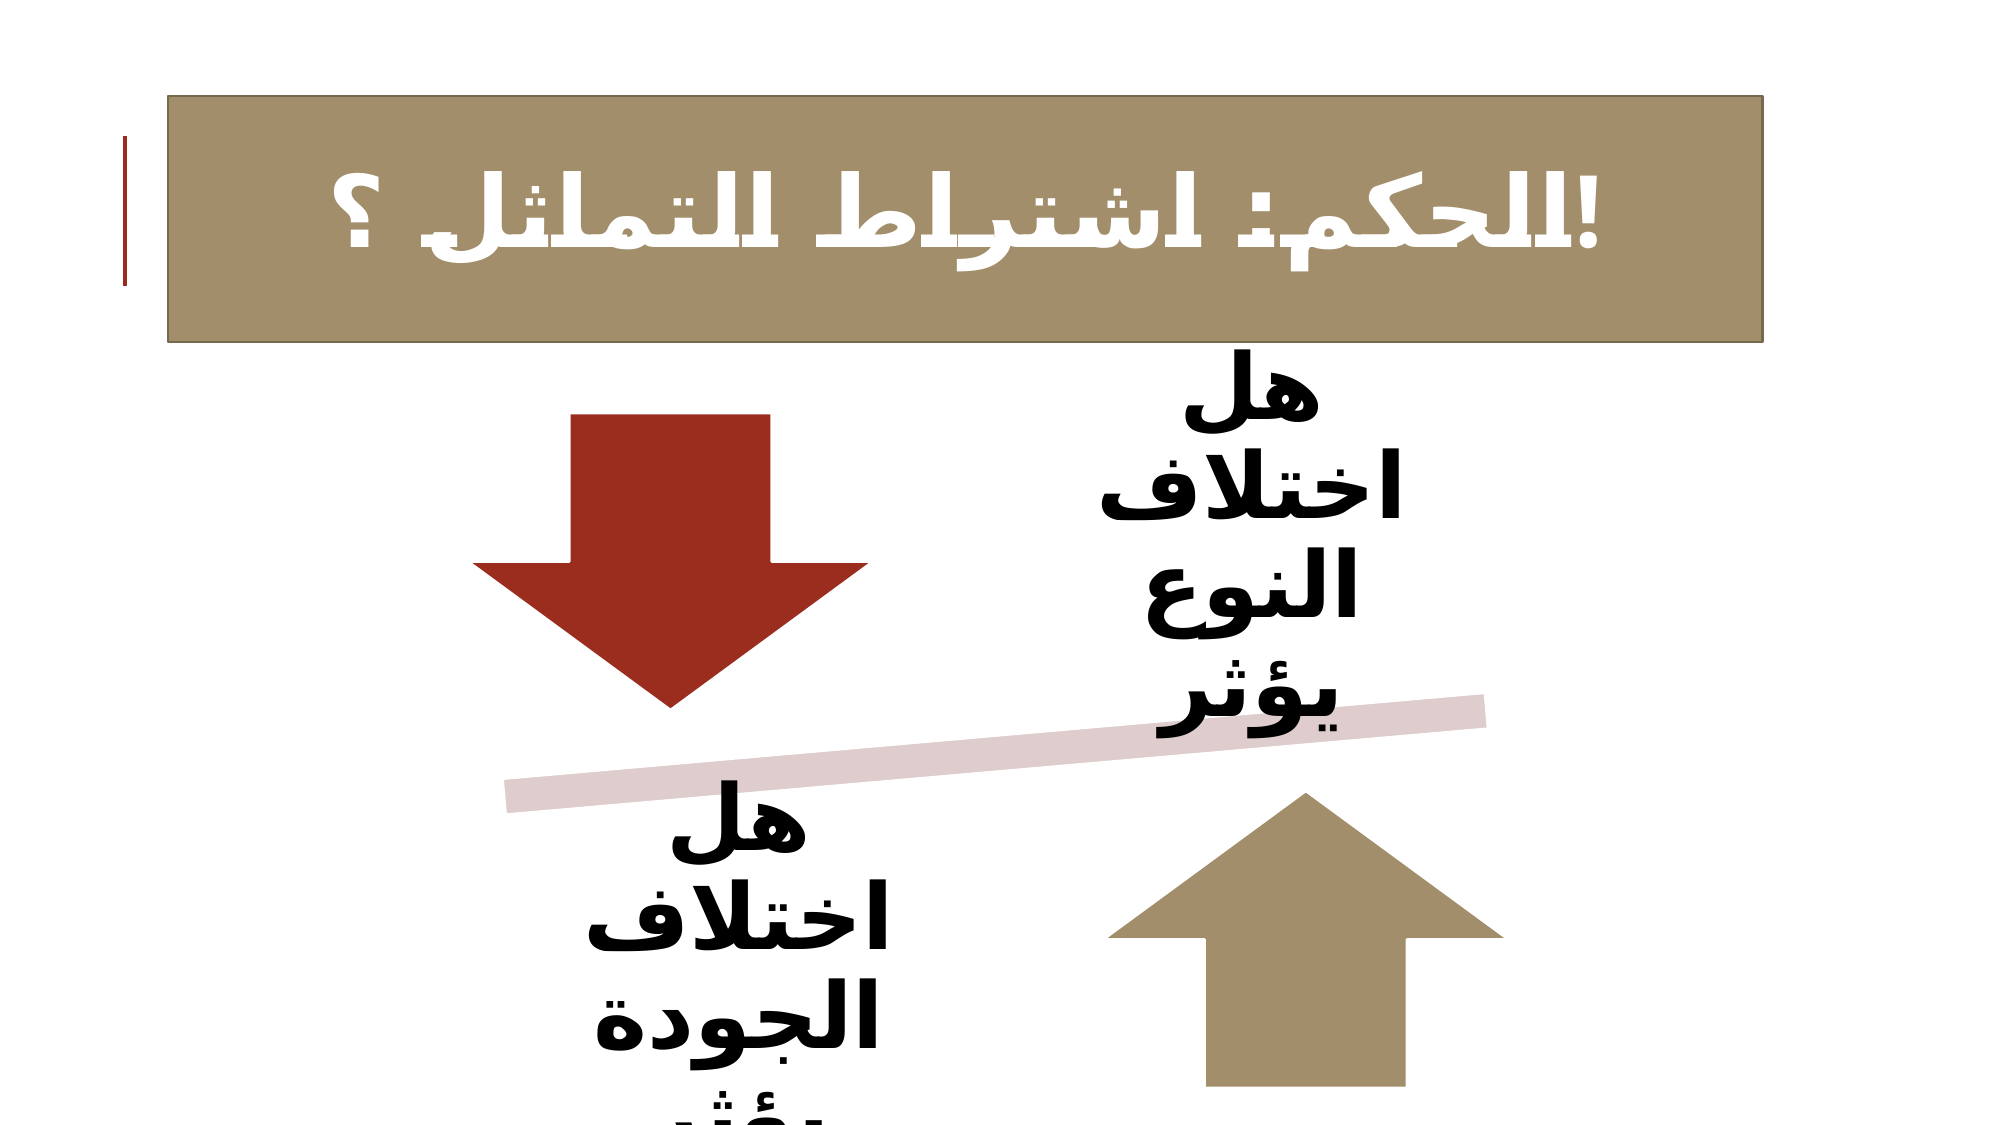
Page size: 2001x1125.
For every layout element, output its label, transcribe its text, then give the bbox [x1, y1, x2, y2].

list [320, 382, 1671, 1125]
title الحكم: اشتراط التماثل ؟! [167, 95, 1764, 343]
